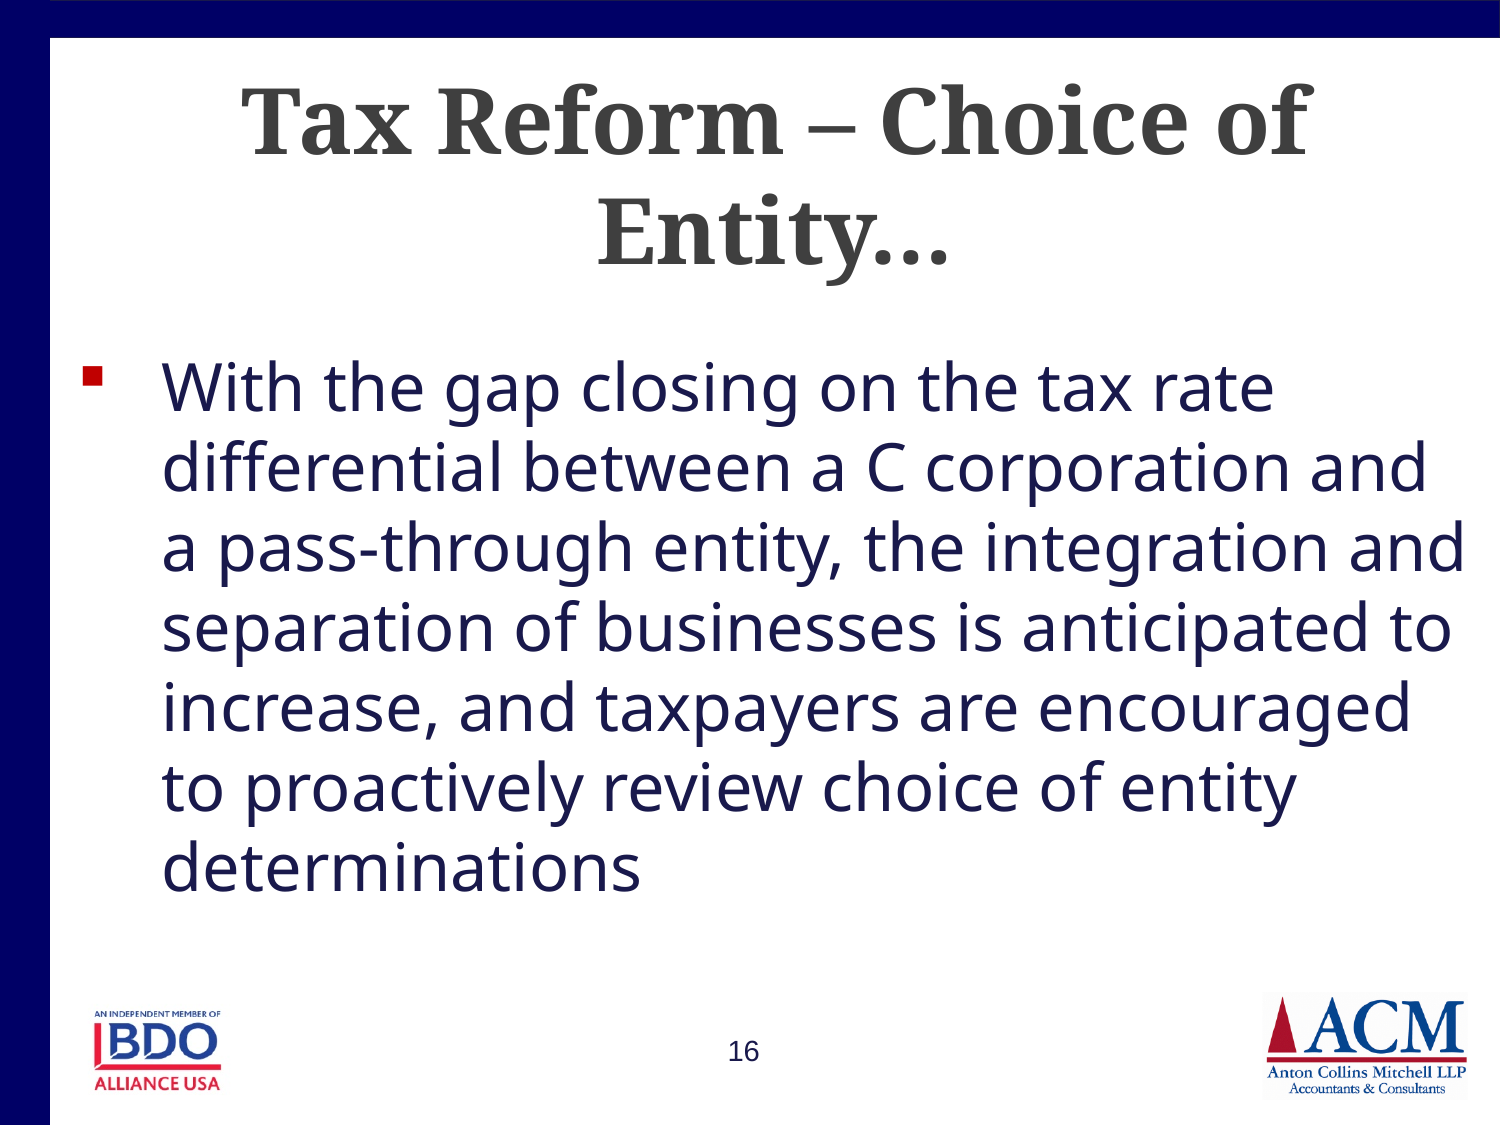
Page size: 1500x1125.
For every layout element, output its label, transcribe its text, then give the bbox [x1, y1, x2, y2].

title Tax Reform – Choice of Entity… [49, 87, 1500, 258]
slide_number 16 [687, 1024, 776, 1101]
picture [1262, 993, 1468, 1100]
picture [75, 993, 238, 1108]
list With the gap closing on the tax rate differential between a C corporation and a pass-through entity, the integration and separation of businesses is anticipated to increase, and taxpayers are encouraged to proactively review choice of entity determinations [62, 337, 1488, 993]
